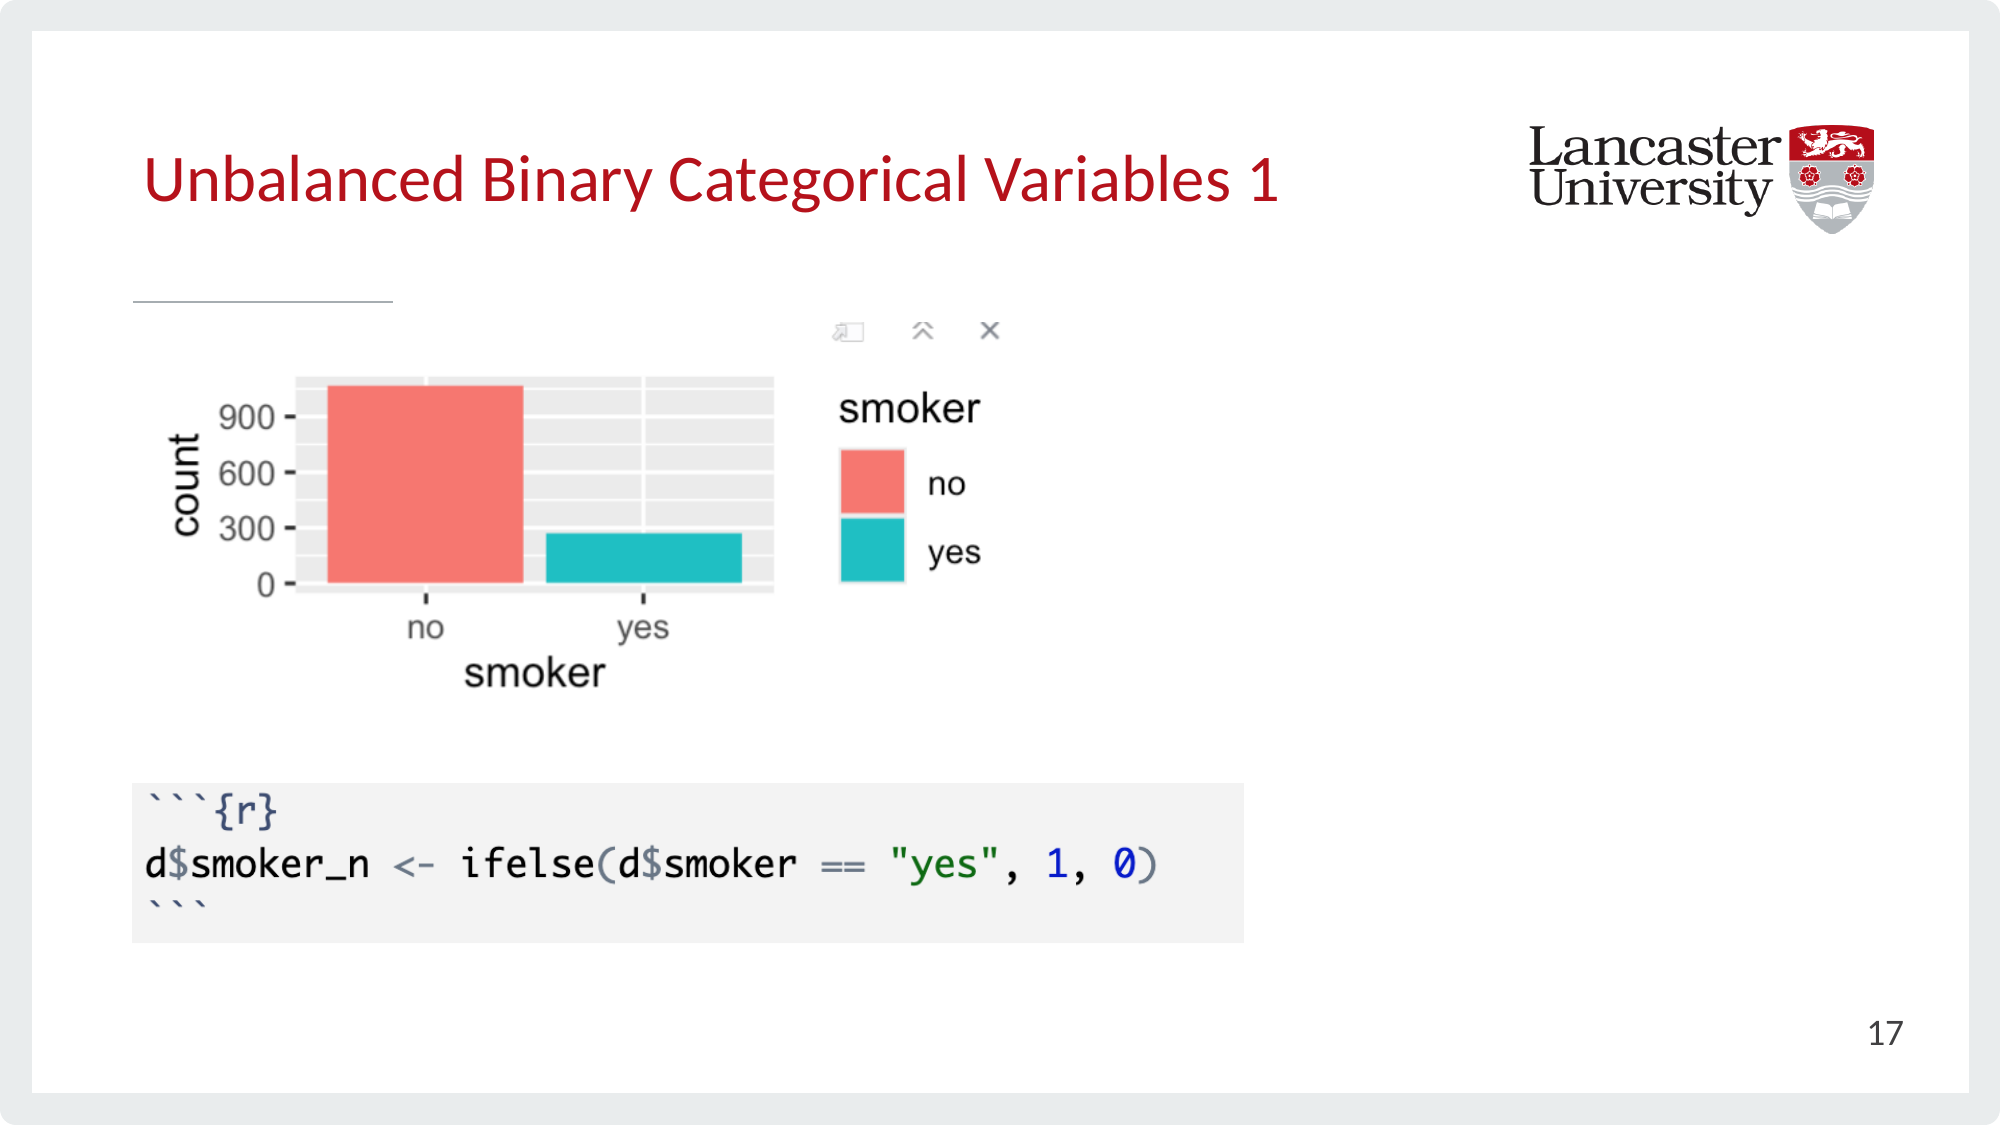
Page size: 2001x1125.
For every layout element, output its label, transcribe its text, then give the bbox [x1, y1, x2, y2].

picture [132, 783, 1244, 965]
picture [126, 322, 1037, 716]
title Unbalanced Binary Categorical Variables 1 [128, 78, 1448, 279]
slide_number 17 [1468, 1001, 1919, 1061]
